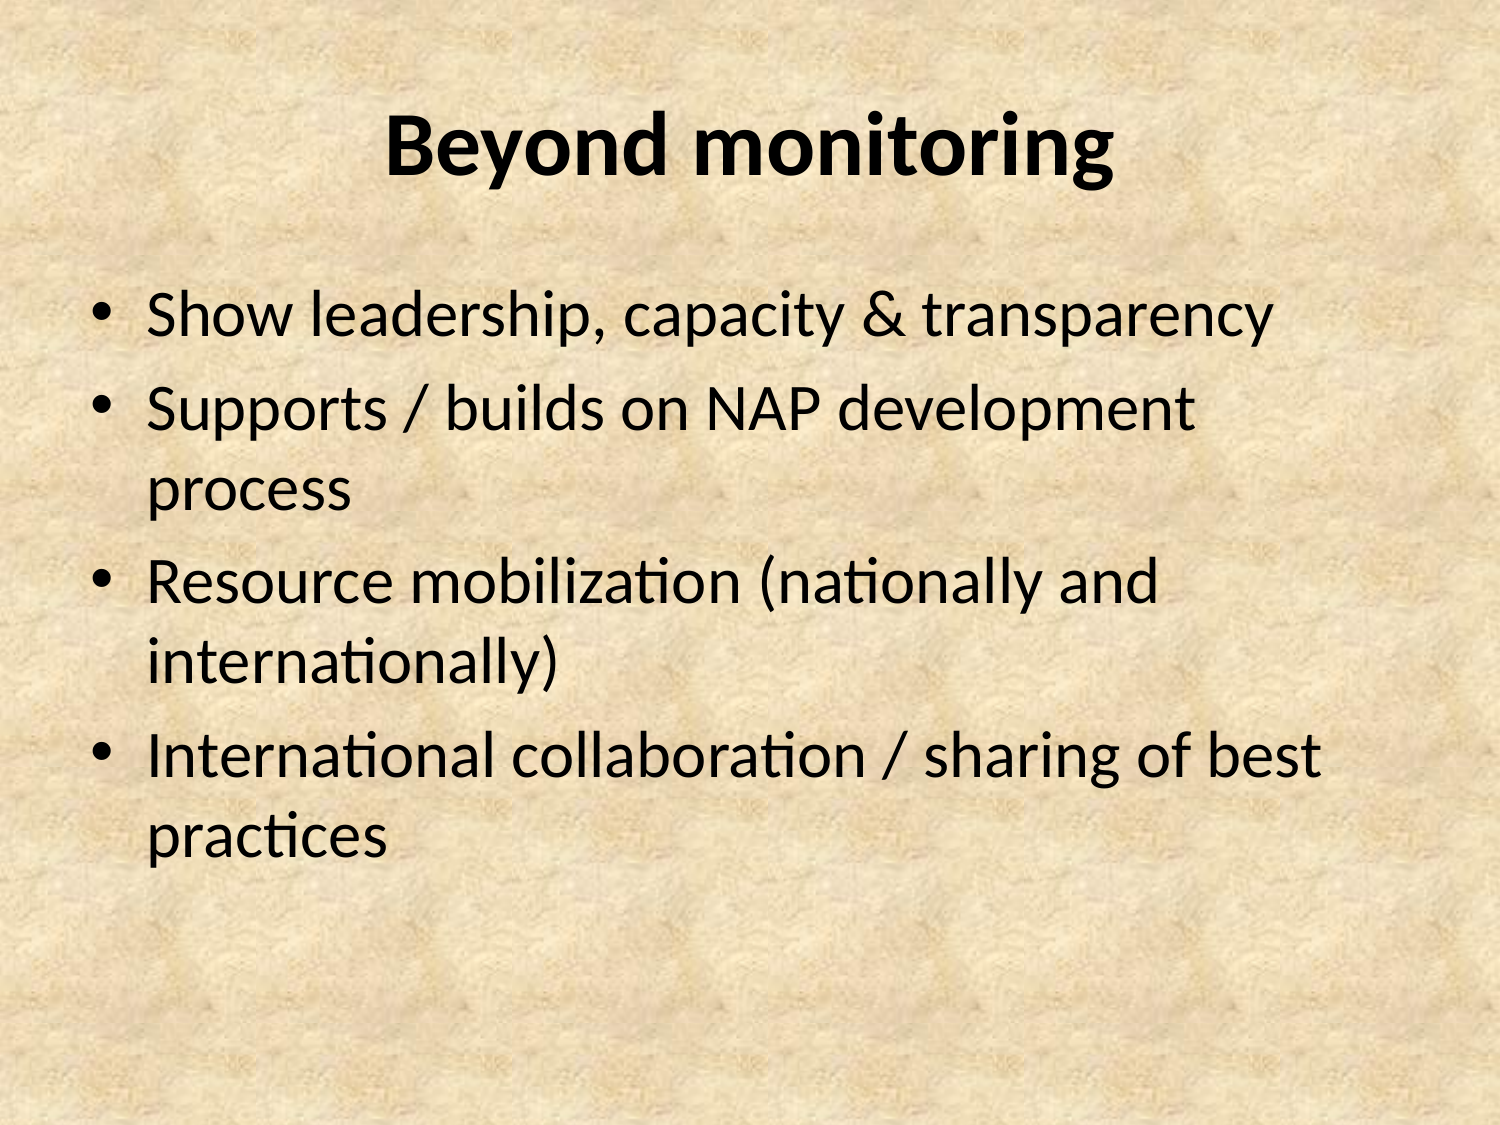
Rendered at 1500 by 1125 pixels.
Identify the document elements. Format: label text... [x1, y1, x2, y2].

title Beyond monitoring [75, 45, 1425, 233]
list Show leadership, capacity & transparency Supports / builds on NAP development process Resource mobilization (nationally and internationally) International collaboration / sharing of best practices [75, 262, 1425, 1005]
picture [0, 0, 1500, 1125]
